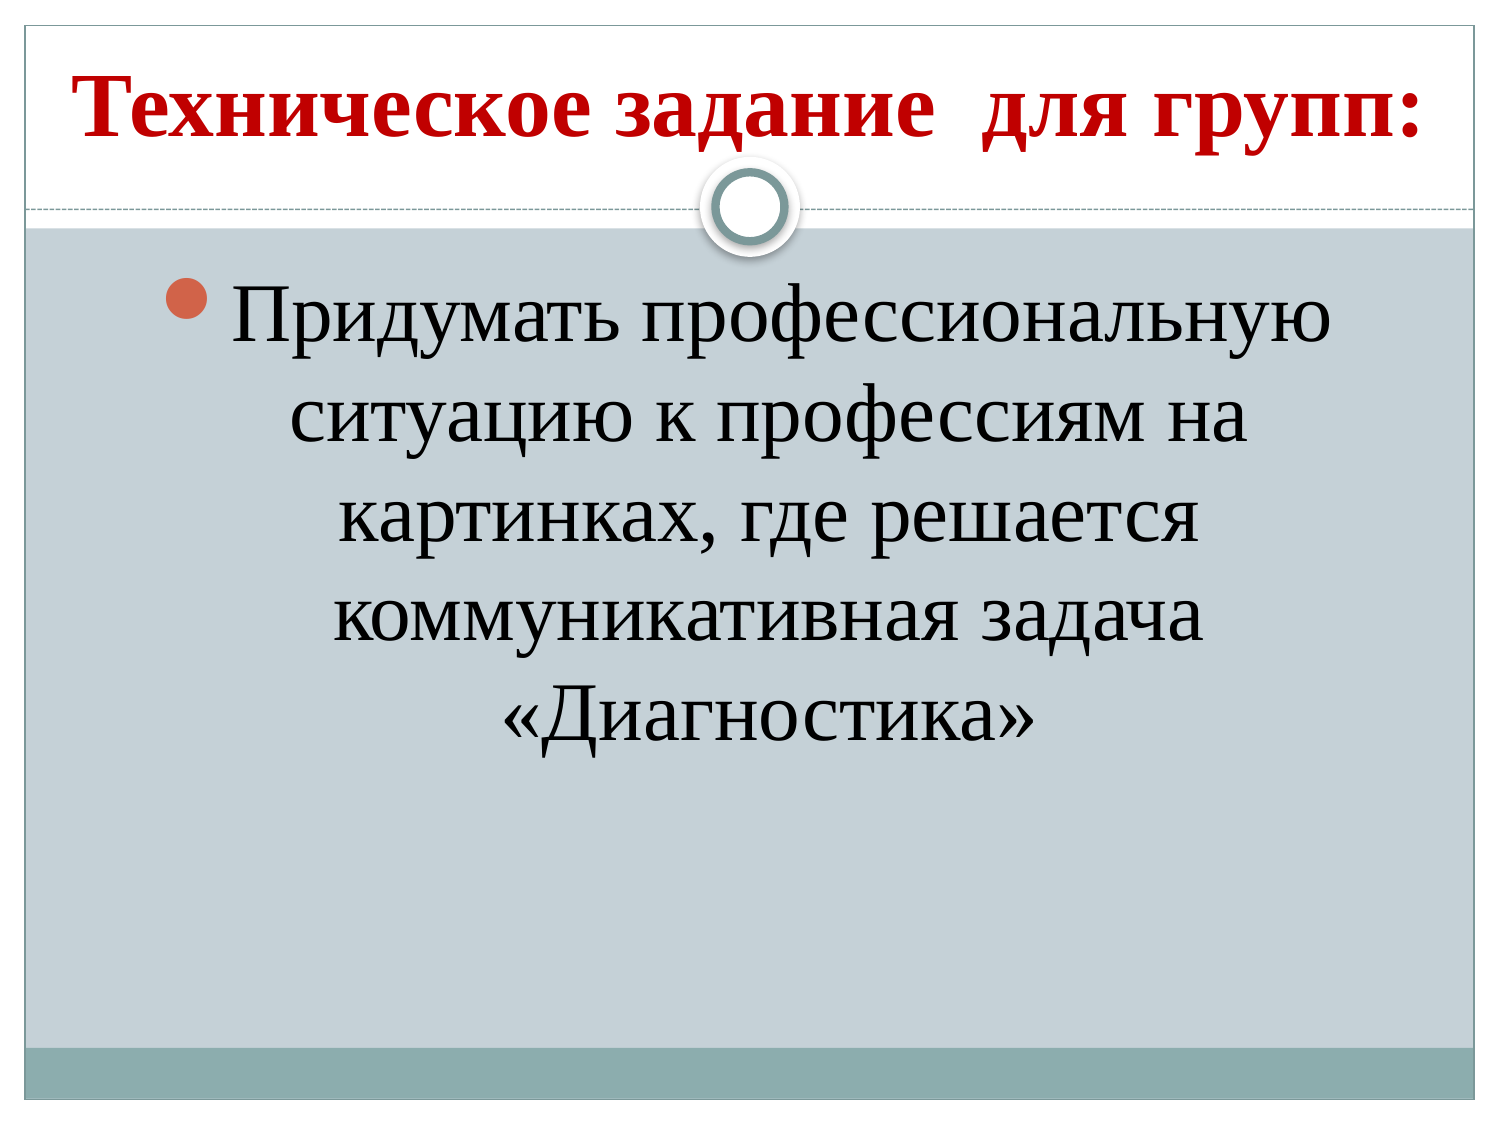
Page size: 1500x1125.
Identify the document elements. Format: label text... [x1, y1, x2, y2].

list Придумать профессиональную ситуацию к профессиям на картинках, где решается коммуникативная задача «Диагностика» [49, 250, 1445, 1001]
title Техническое задание для групп: [49, 37, 1450, 162]
